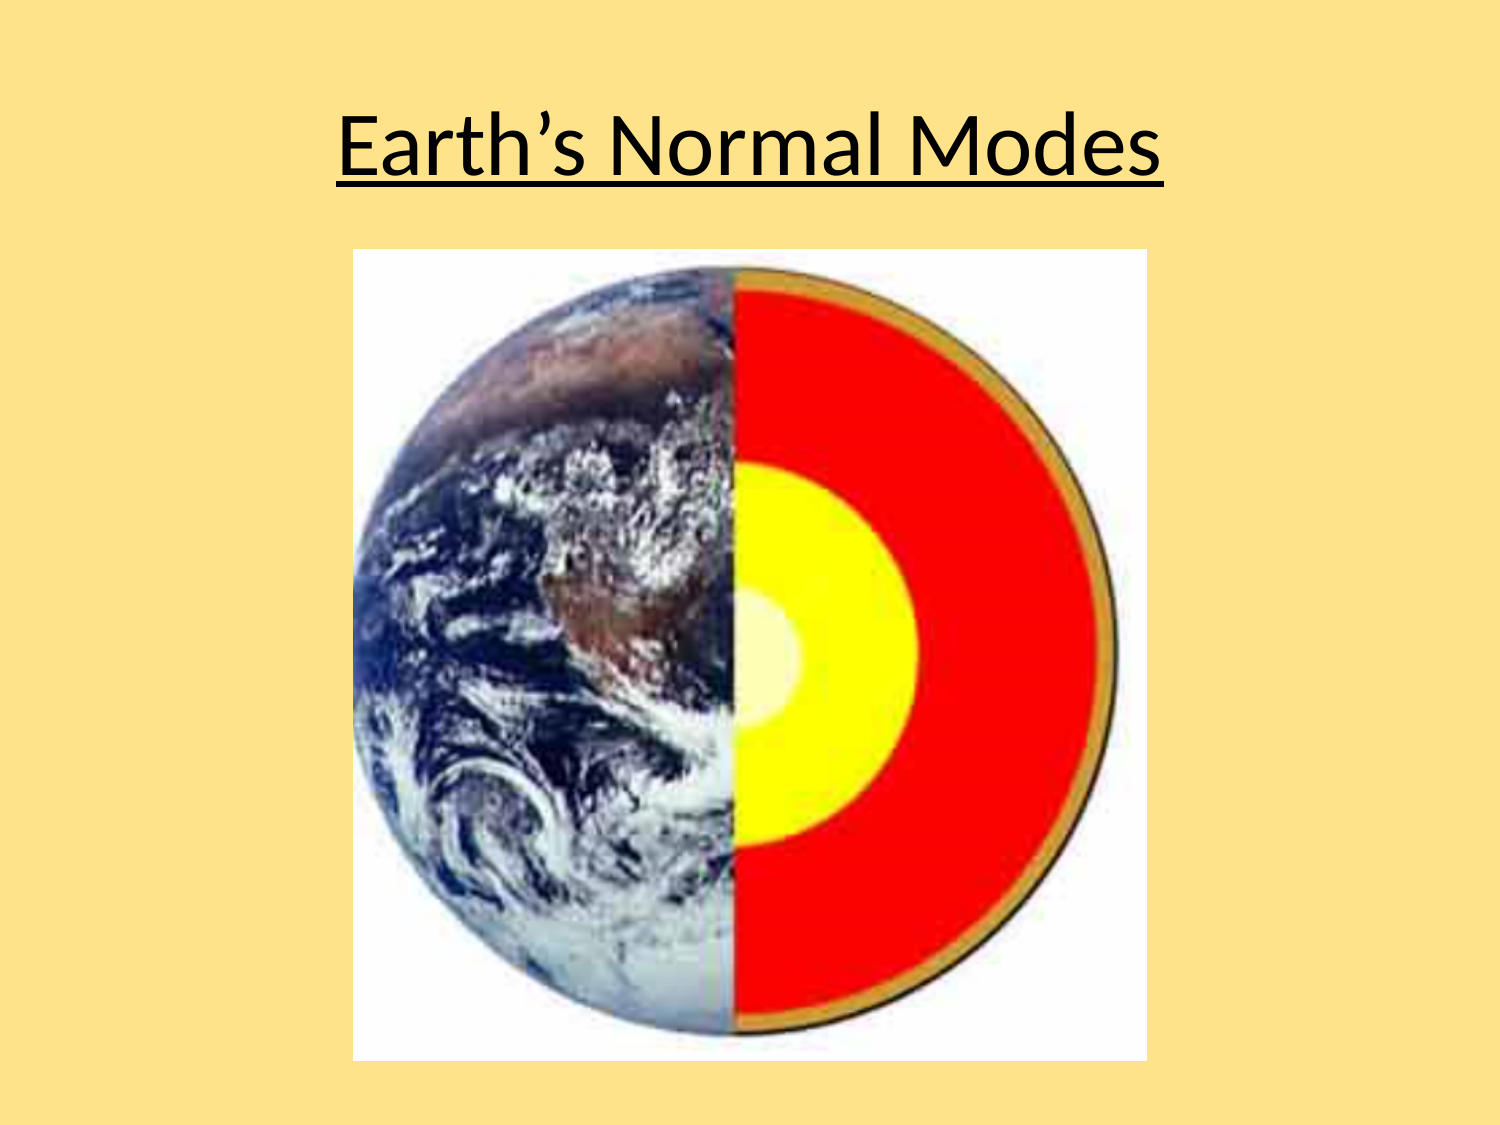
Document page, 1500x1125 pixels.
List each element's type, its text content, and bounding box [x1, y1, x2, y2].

title Earth’s Normal Modes [75, 45, 1425, 233]
picture [352, 249, 1148, 1062]
